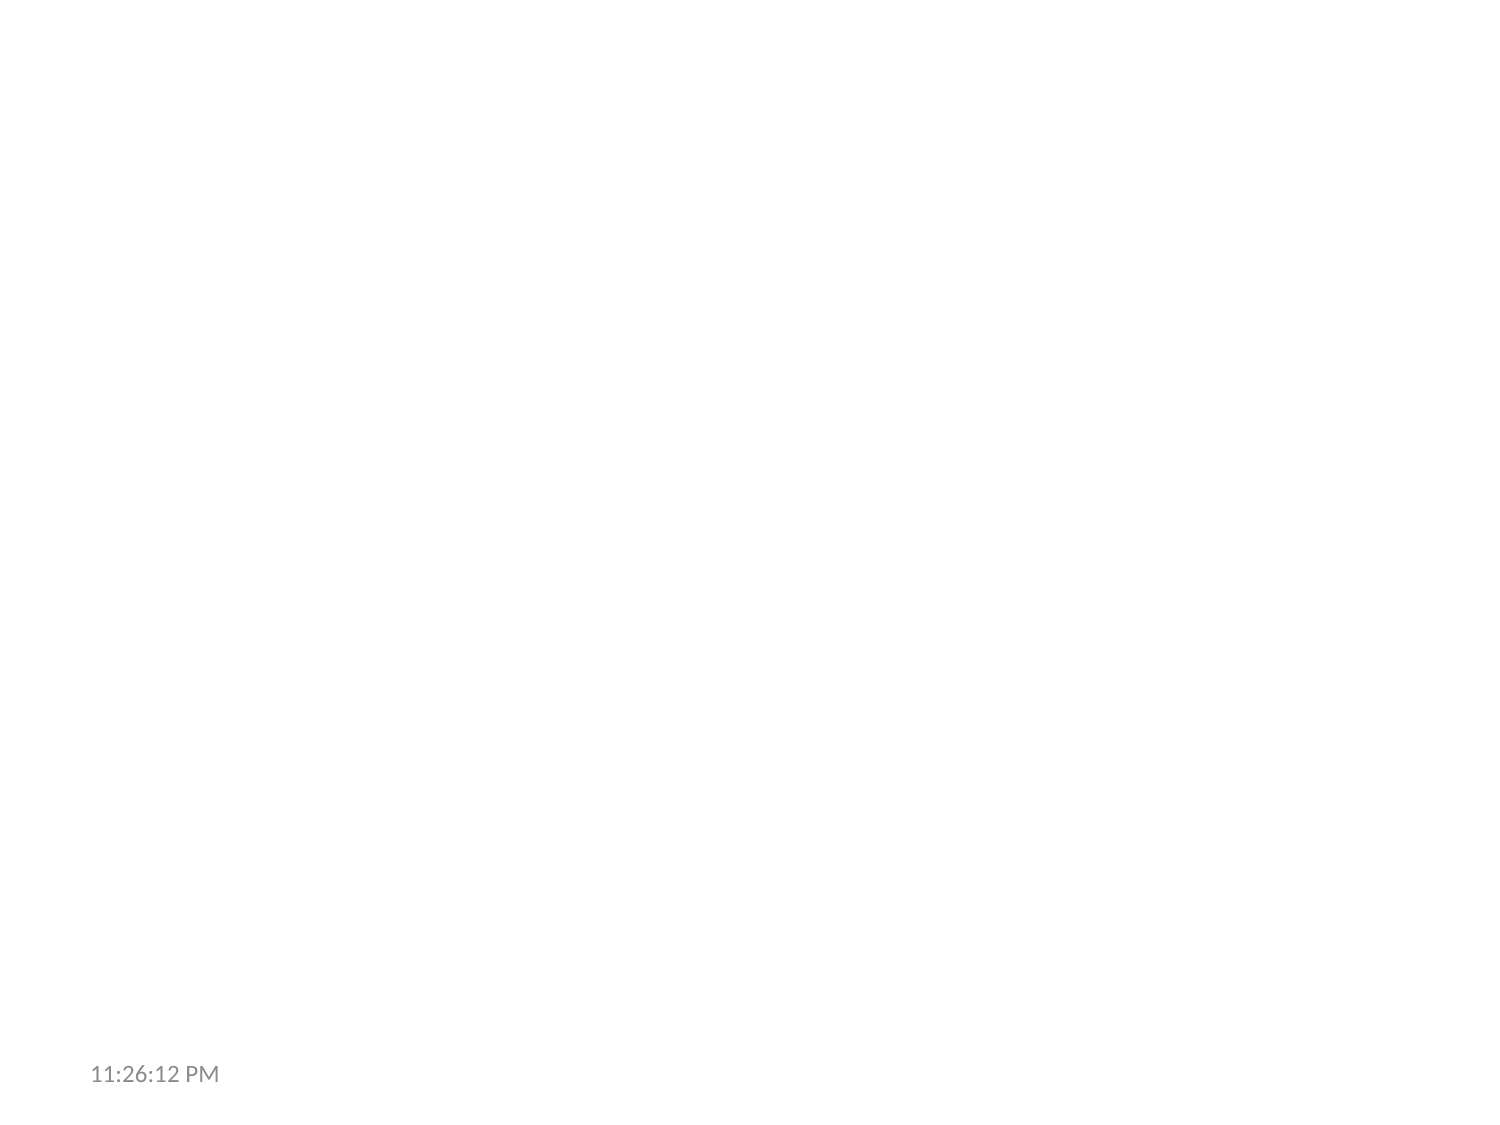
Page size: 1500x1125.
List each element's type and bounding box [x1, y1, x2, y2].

slide_number [75, 1042, 425, 1103]
